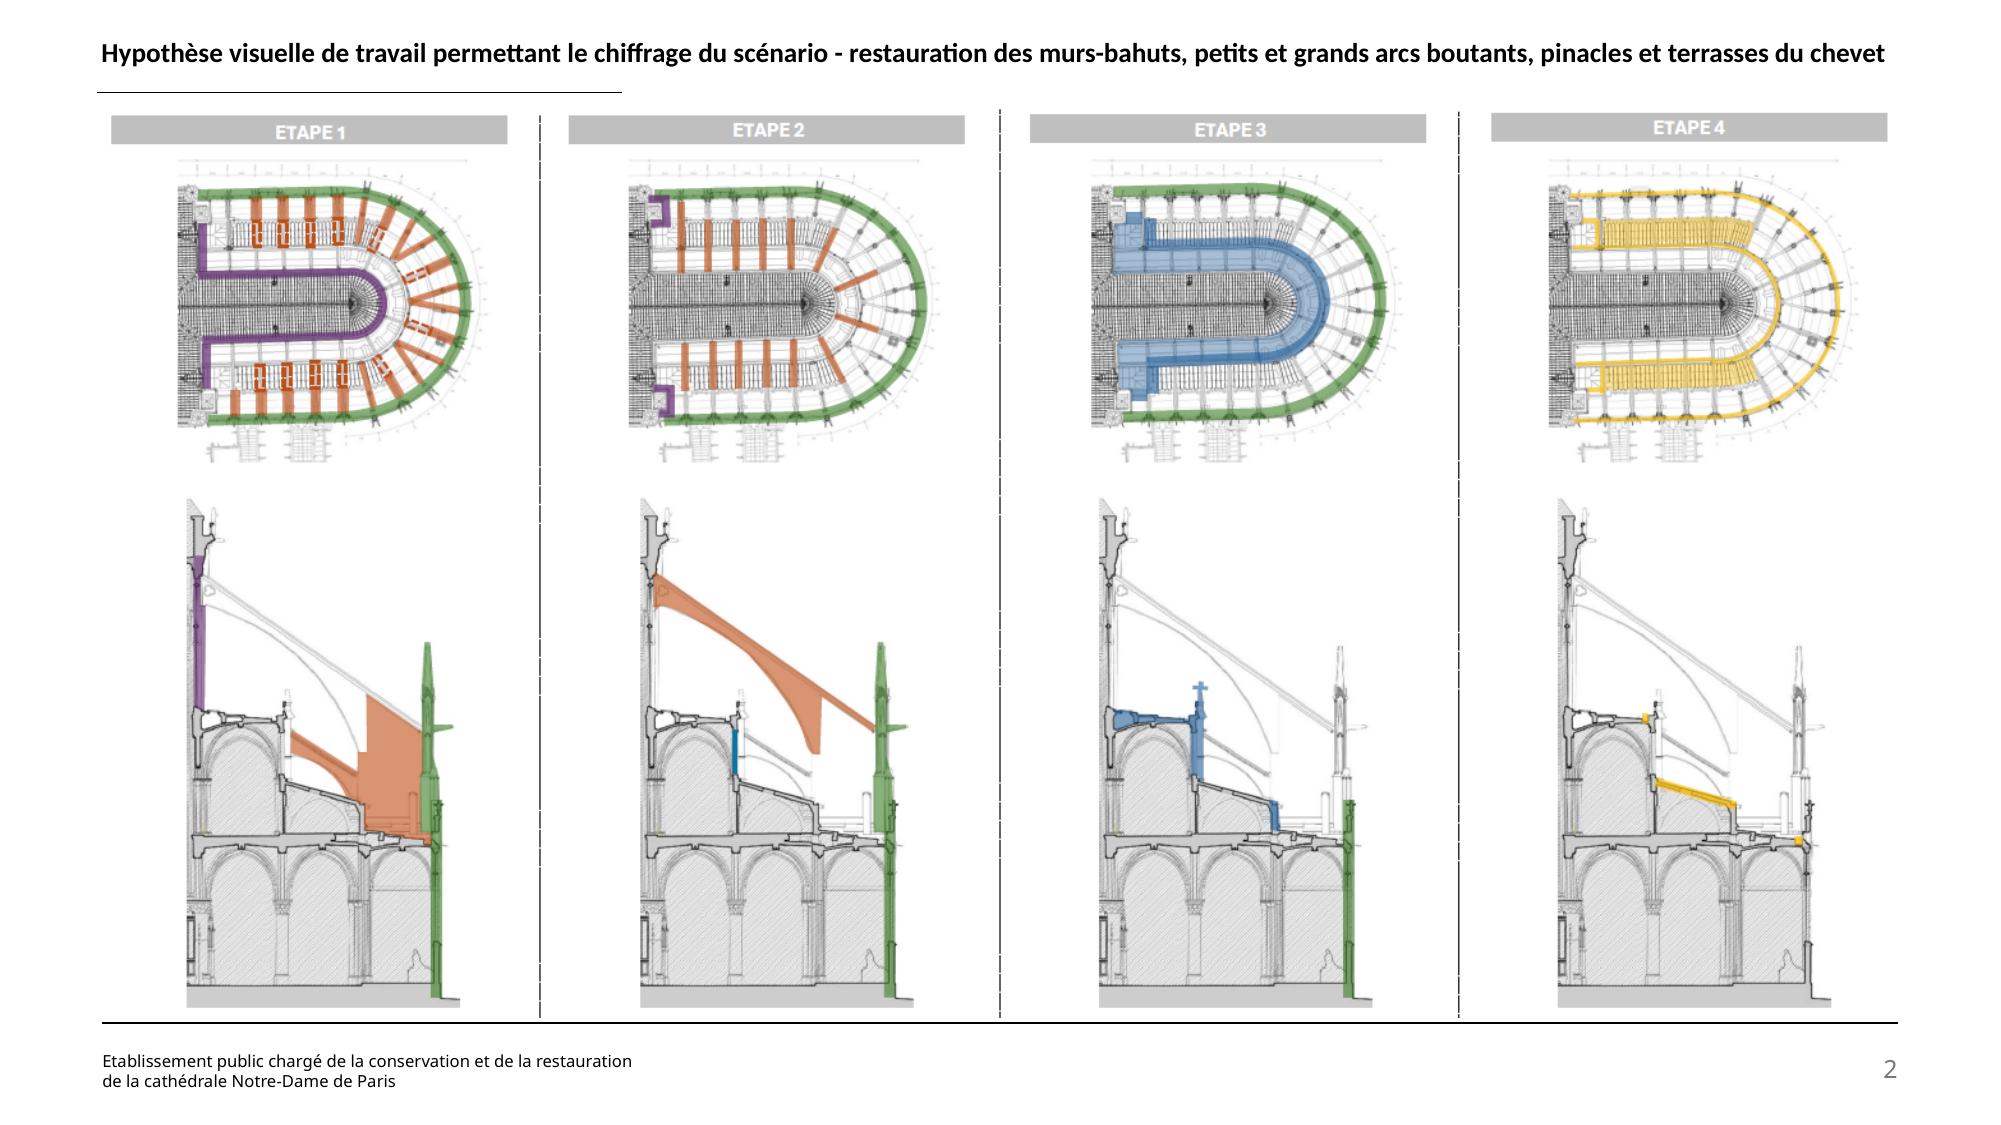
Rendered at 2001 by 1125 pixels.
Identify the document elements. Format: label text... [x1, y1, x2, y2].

slide_number 2 [1771, 1047, 1913, 1095]
picture [104, 108, 1894, 1018]
list Hypothèse visuelle de travail permettant le chiffrage du scénario - restauration des murs-bahuts, petits et grands arcs boutants, pinacles et terrasses du chevet [86, 30, 1947, 90]
